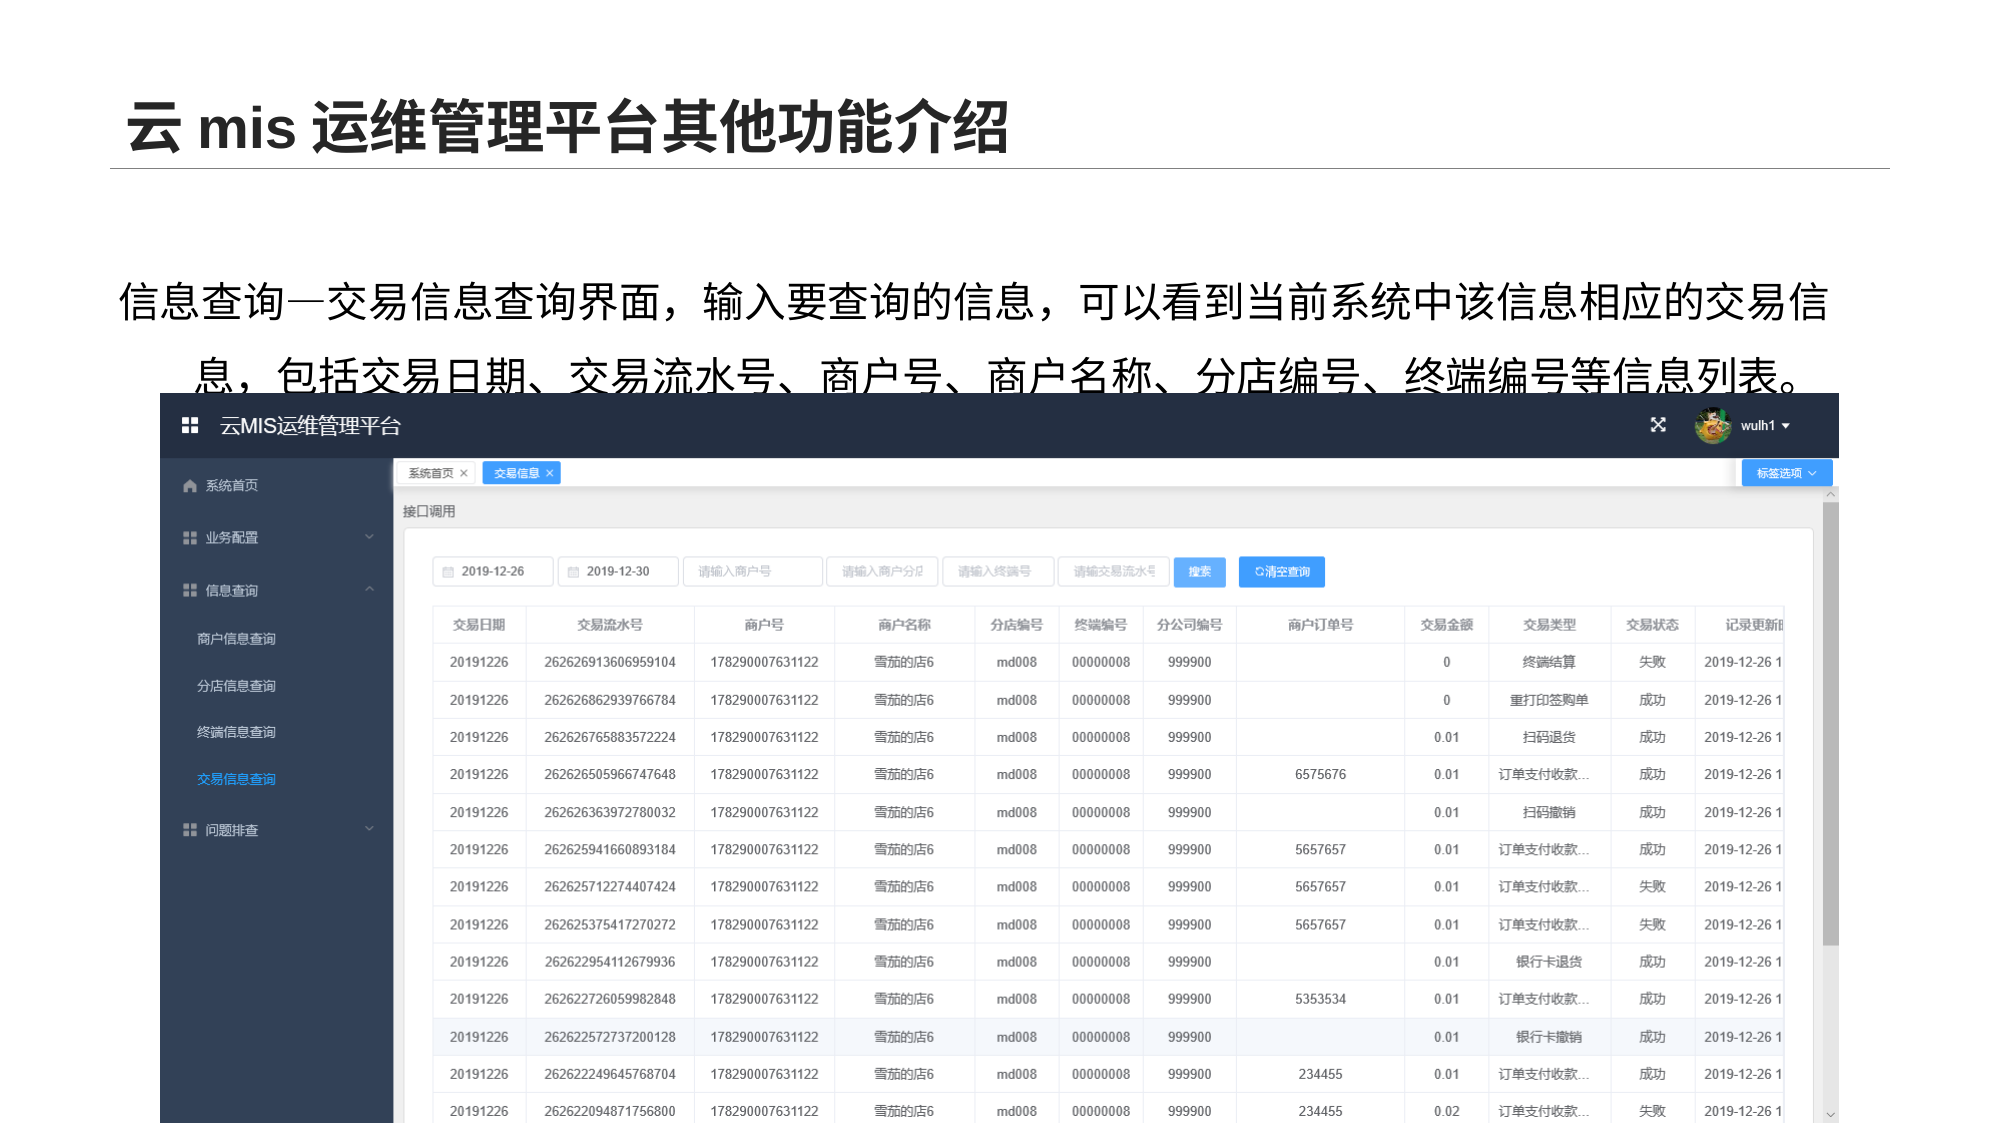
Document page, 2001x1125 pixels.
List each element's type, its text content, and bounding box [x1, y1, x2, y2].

text_box 信息查询—交易信息查询界面，输入要查询的信息，可以看到当前系统中该信息相应的交易信息，包括交易日期、交易流水号、商户号、商户名称、分店编号、终端编号等信息列表。 [103, 243, 1870, 408]
title 云mis运维管理平台其他功能介绍 [109, 0, 1890, 169]
picture [160, 393, 1839, 1123]
